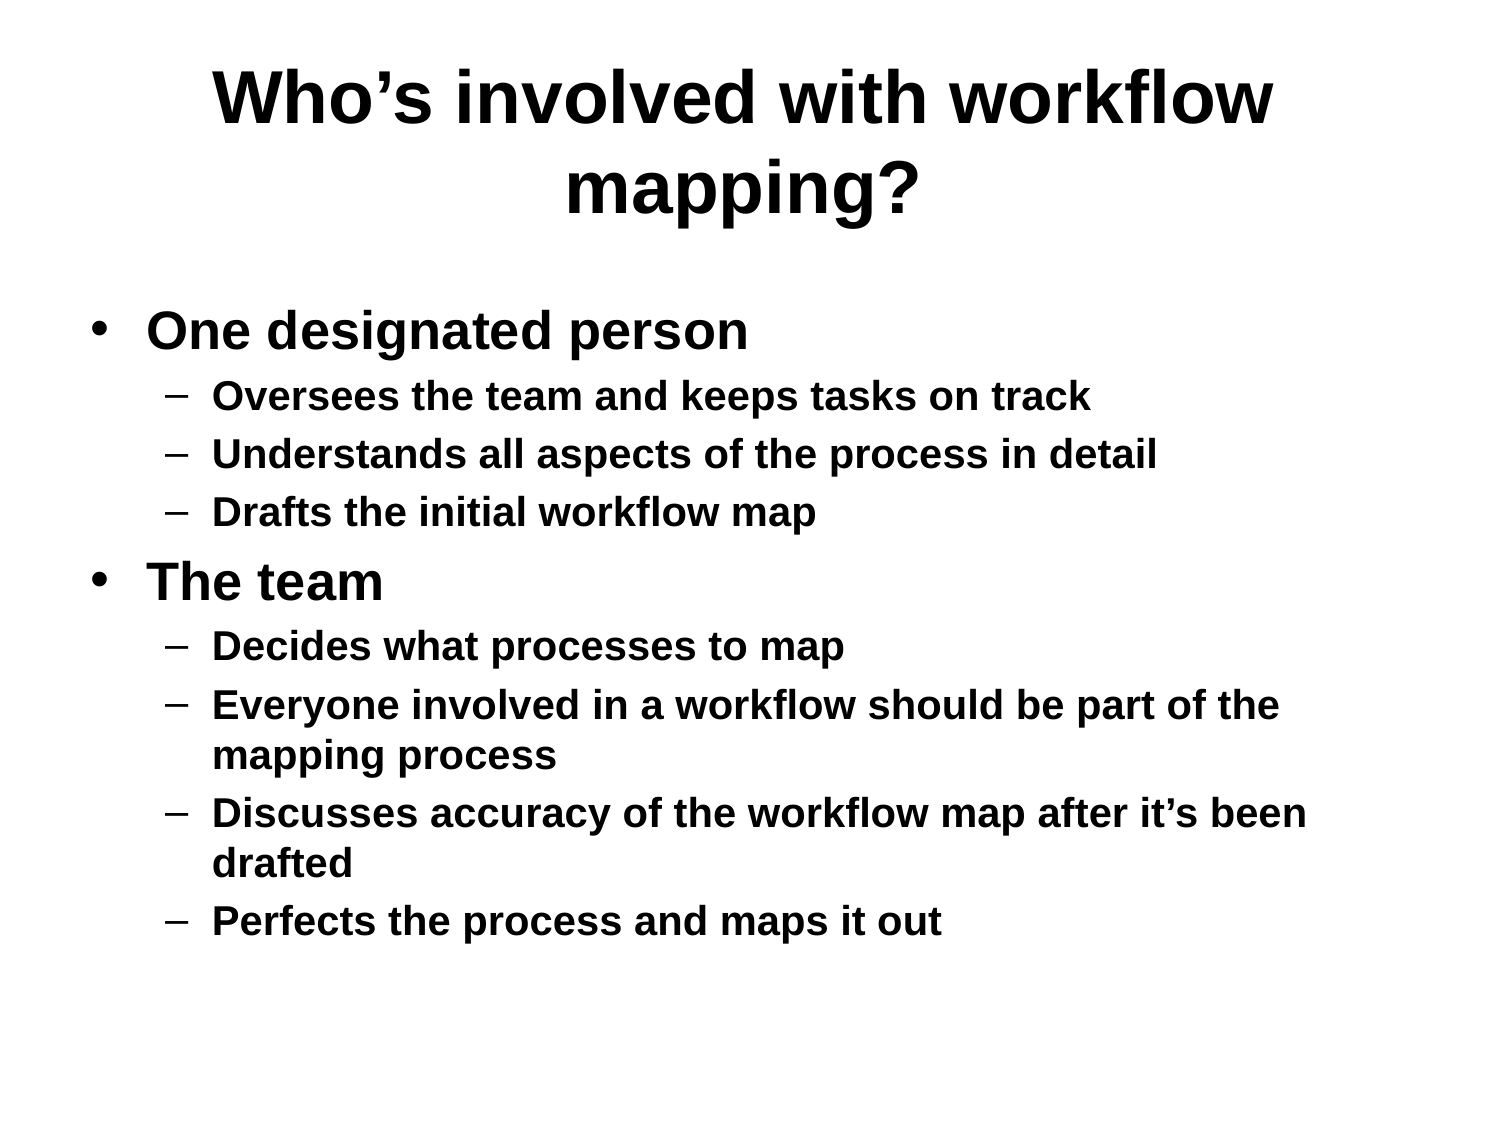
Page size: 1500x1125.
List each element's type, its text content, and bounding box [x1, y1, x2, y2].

title Who’s involved with workflow mapping? [24, 44, 1463, 233]
list One designated person Oversees the team and keeps tasks on track Understands all aspects of the process in detail Drafts the initial workflow map The team Decides what processes to map Everyone involved in a workflow should be part of the mapping process Discusses accuracy of the workflow map after it’s been drafted Perfects the process and maps it out [74, 287, 1426, 1006]
